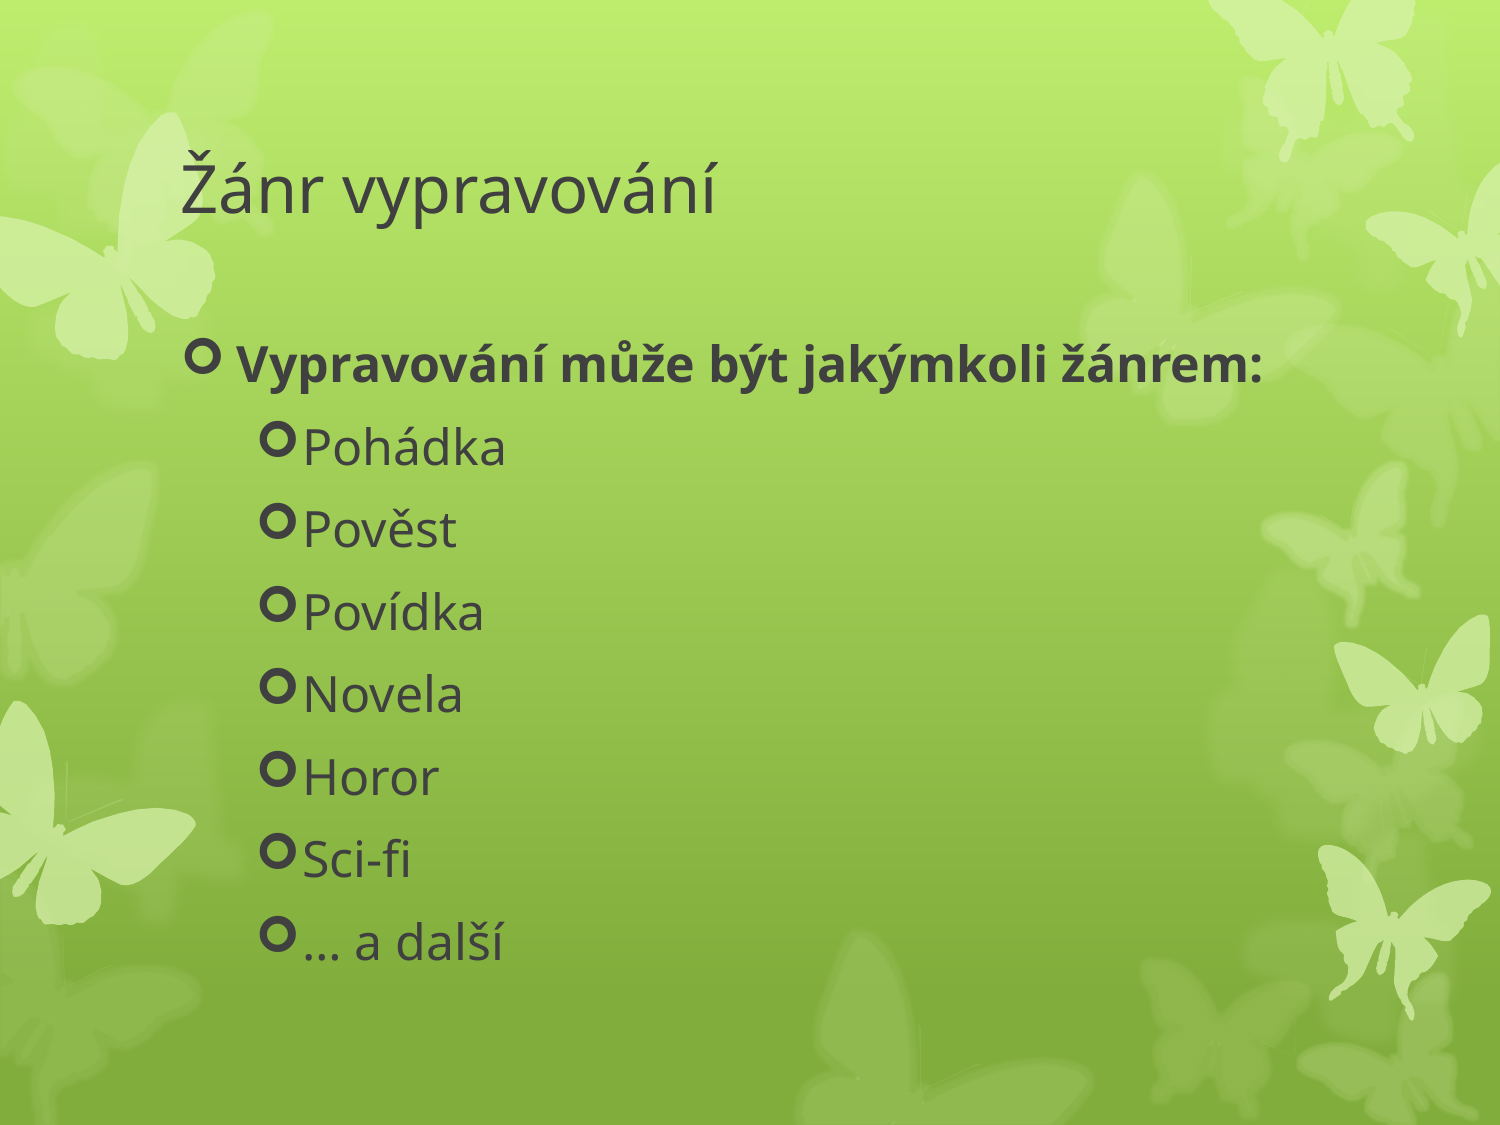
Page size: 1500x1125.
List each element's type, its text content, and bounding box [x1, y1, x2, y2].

list Vypravování může být jakýmkoli žánrem: Pohádka Pověst Povídka Novela Horor Sci-fi … a další [165, 296, 1447, 1094]
title Žánr vypravování [165, 110, 1335, 263]
